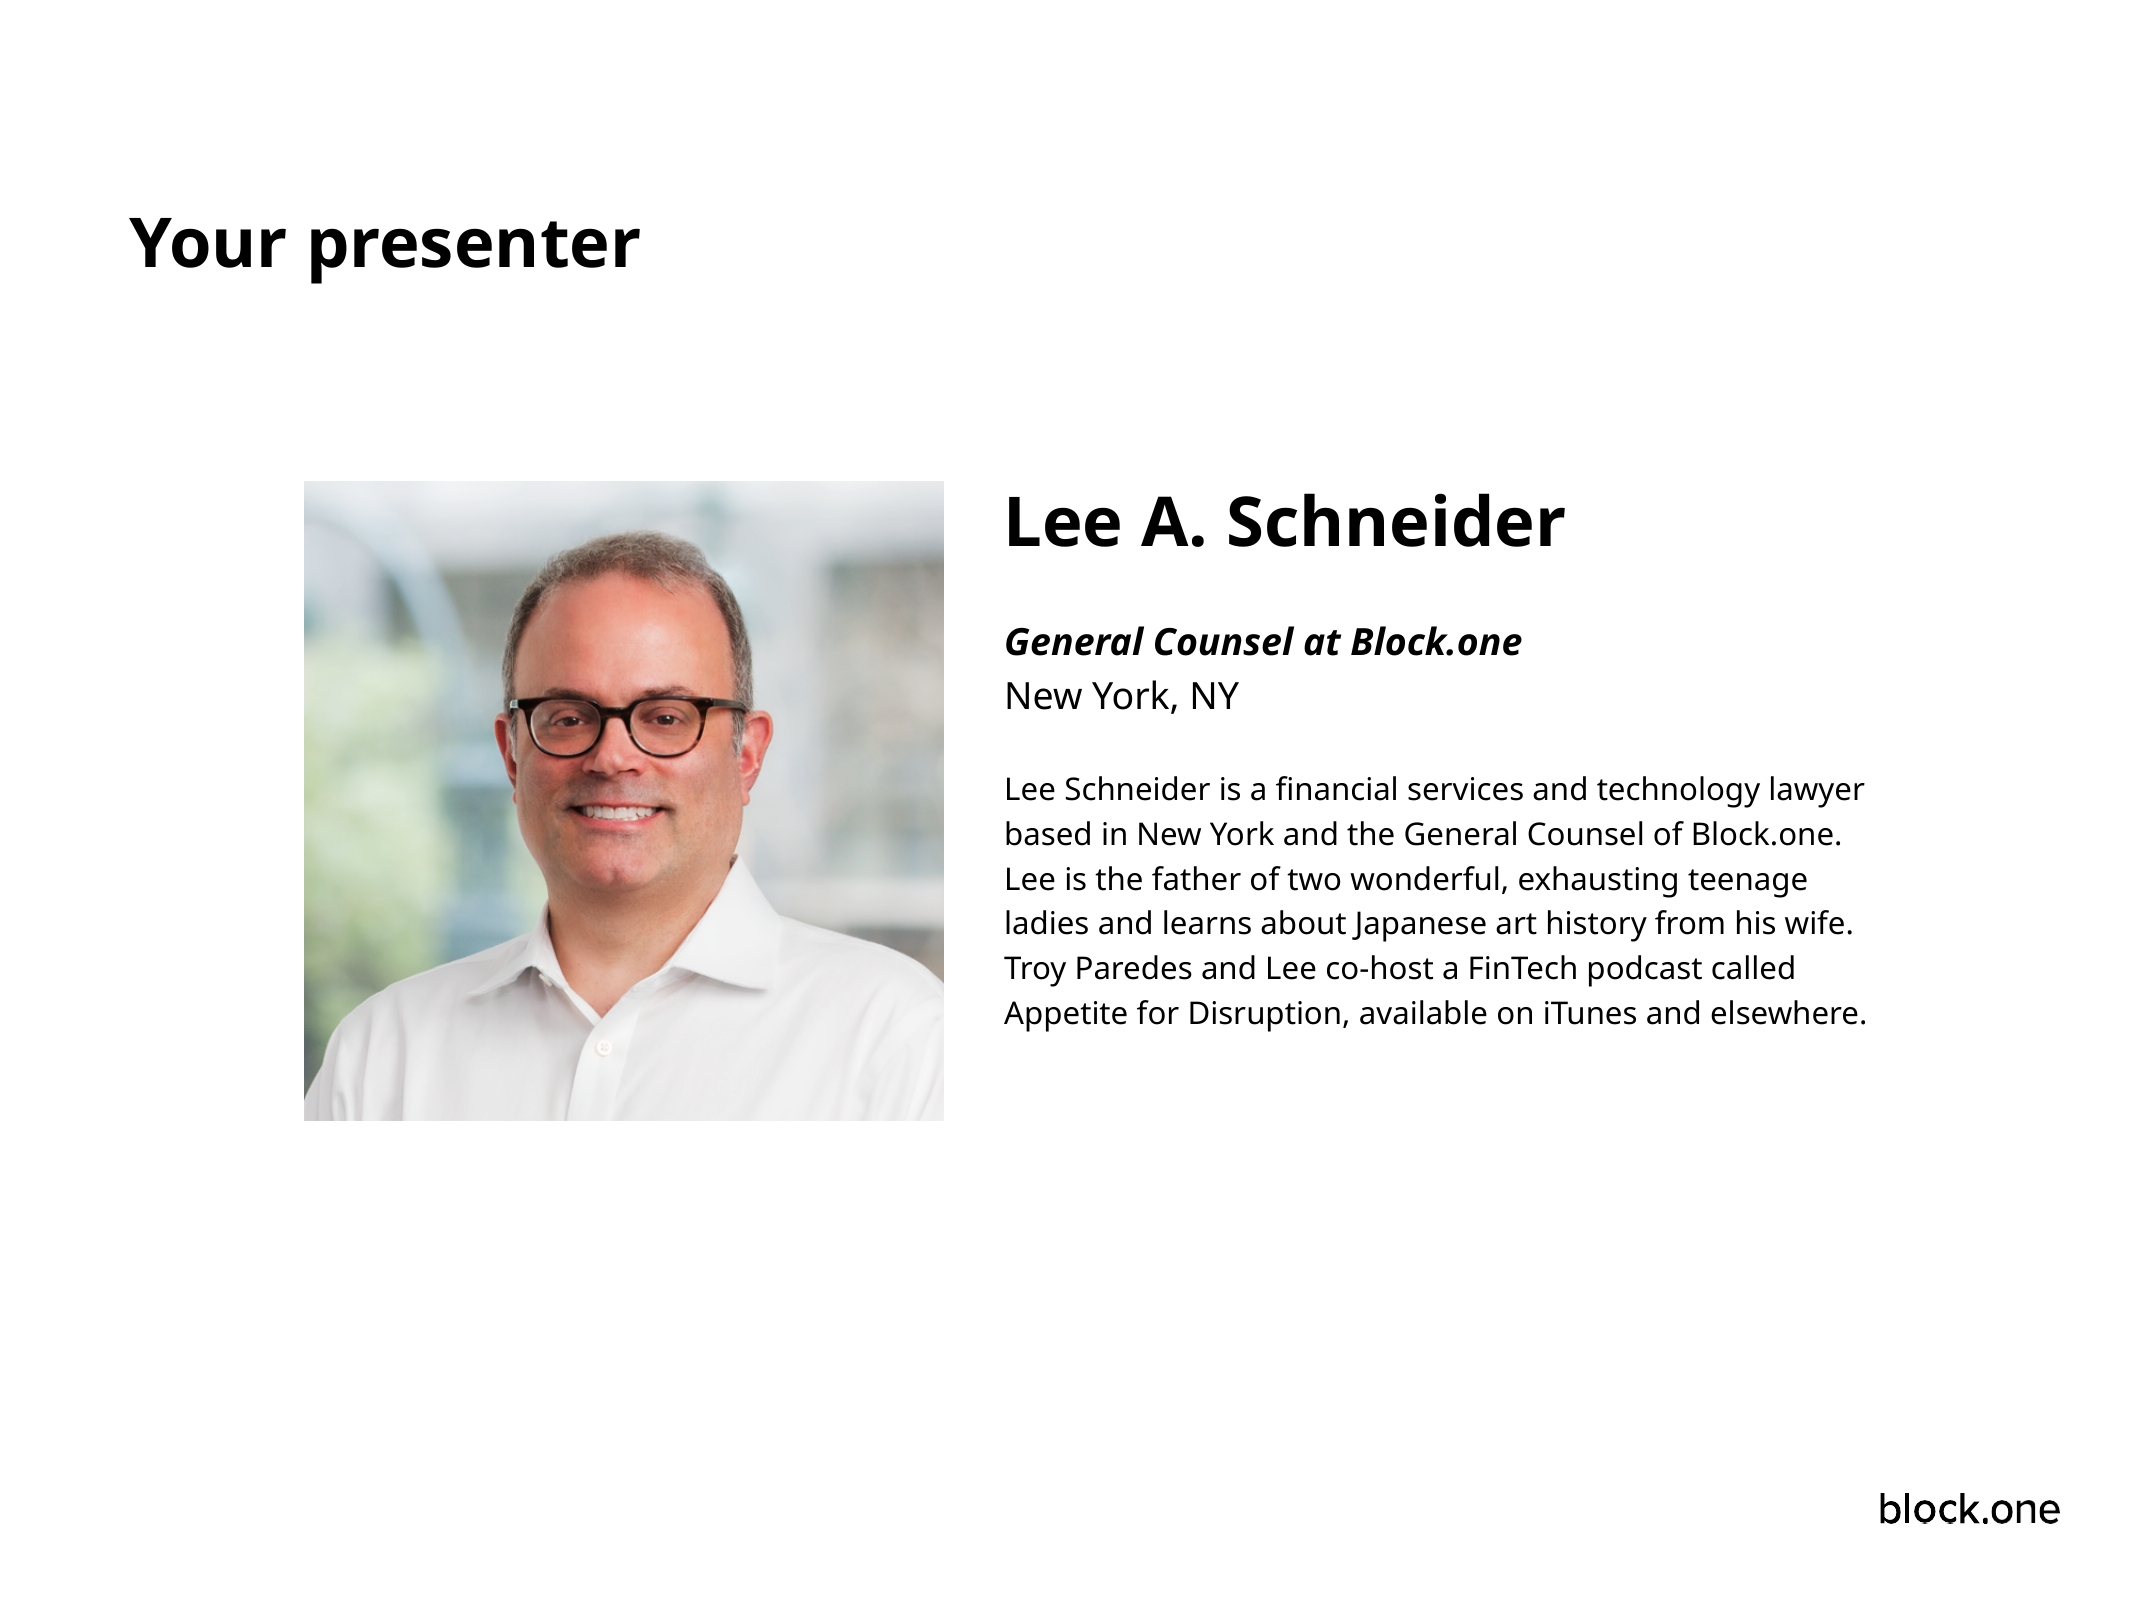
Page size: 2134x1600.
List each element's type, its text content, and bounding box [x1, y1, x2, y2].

picture [1880, 1493, 1901, 1524]
text_box [1991, 1500, 2013, 1524]
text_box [994, 468, 1881, 1132]
picture [304, 481, 945, 1121]
text_box [2016, 1500, 2036, 1523]
text_box [1914, 1500, 1957, 1524]
text_box [1960, 1493, 1988, 1524]
text_box Your presenter [121, 190, 1006, 291]
text_box [2039, 1500, 2060, 1524]
